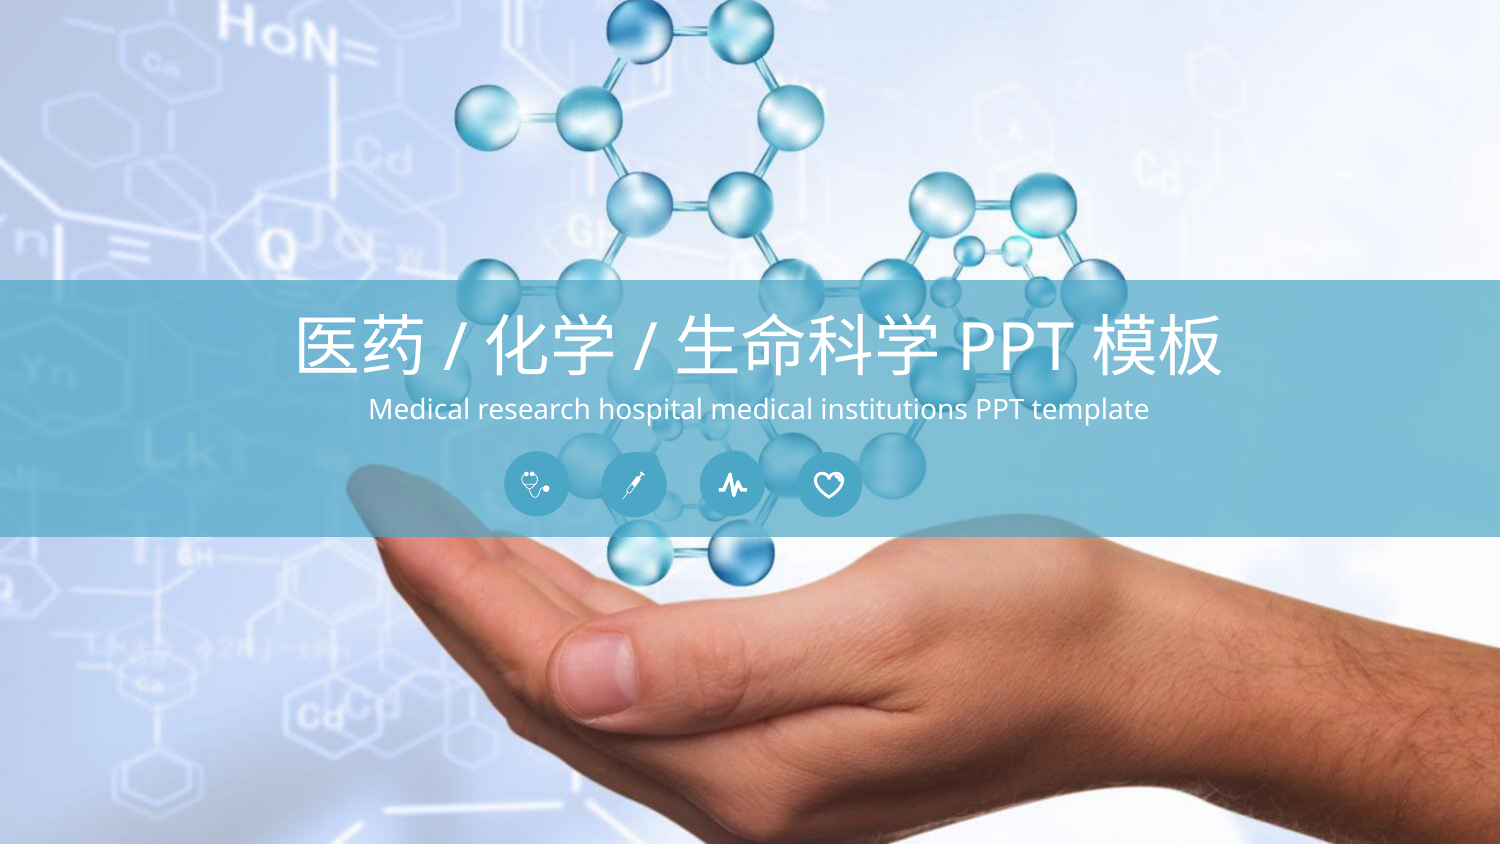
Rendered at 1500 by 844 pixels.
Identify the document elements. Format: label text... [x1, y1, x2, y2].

text_box 医药/化学/生命科学PPT模板 [221, 296, 1297, 383]
picture [0, 0, 1500, 279]
text_box Medical research hospital medical institutions PPT template [178, 383, 1340, 433]
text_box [796, 452, 863, 518]
picture [0, 538, 1500, 844]
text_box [504, 451, 570, 517]
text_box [699, 451, 765, 517]
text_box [601, 452, 667, 518]
text_box [0, 279, 1500, 538]
